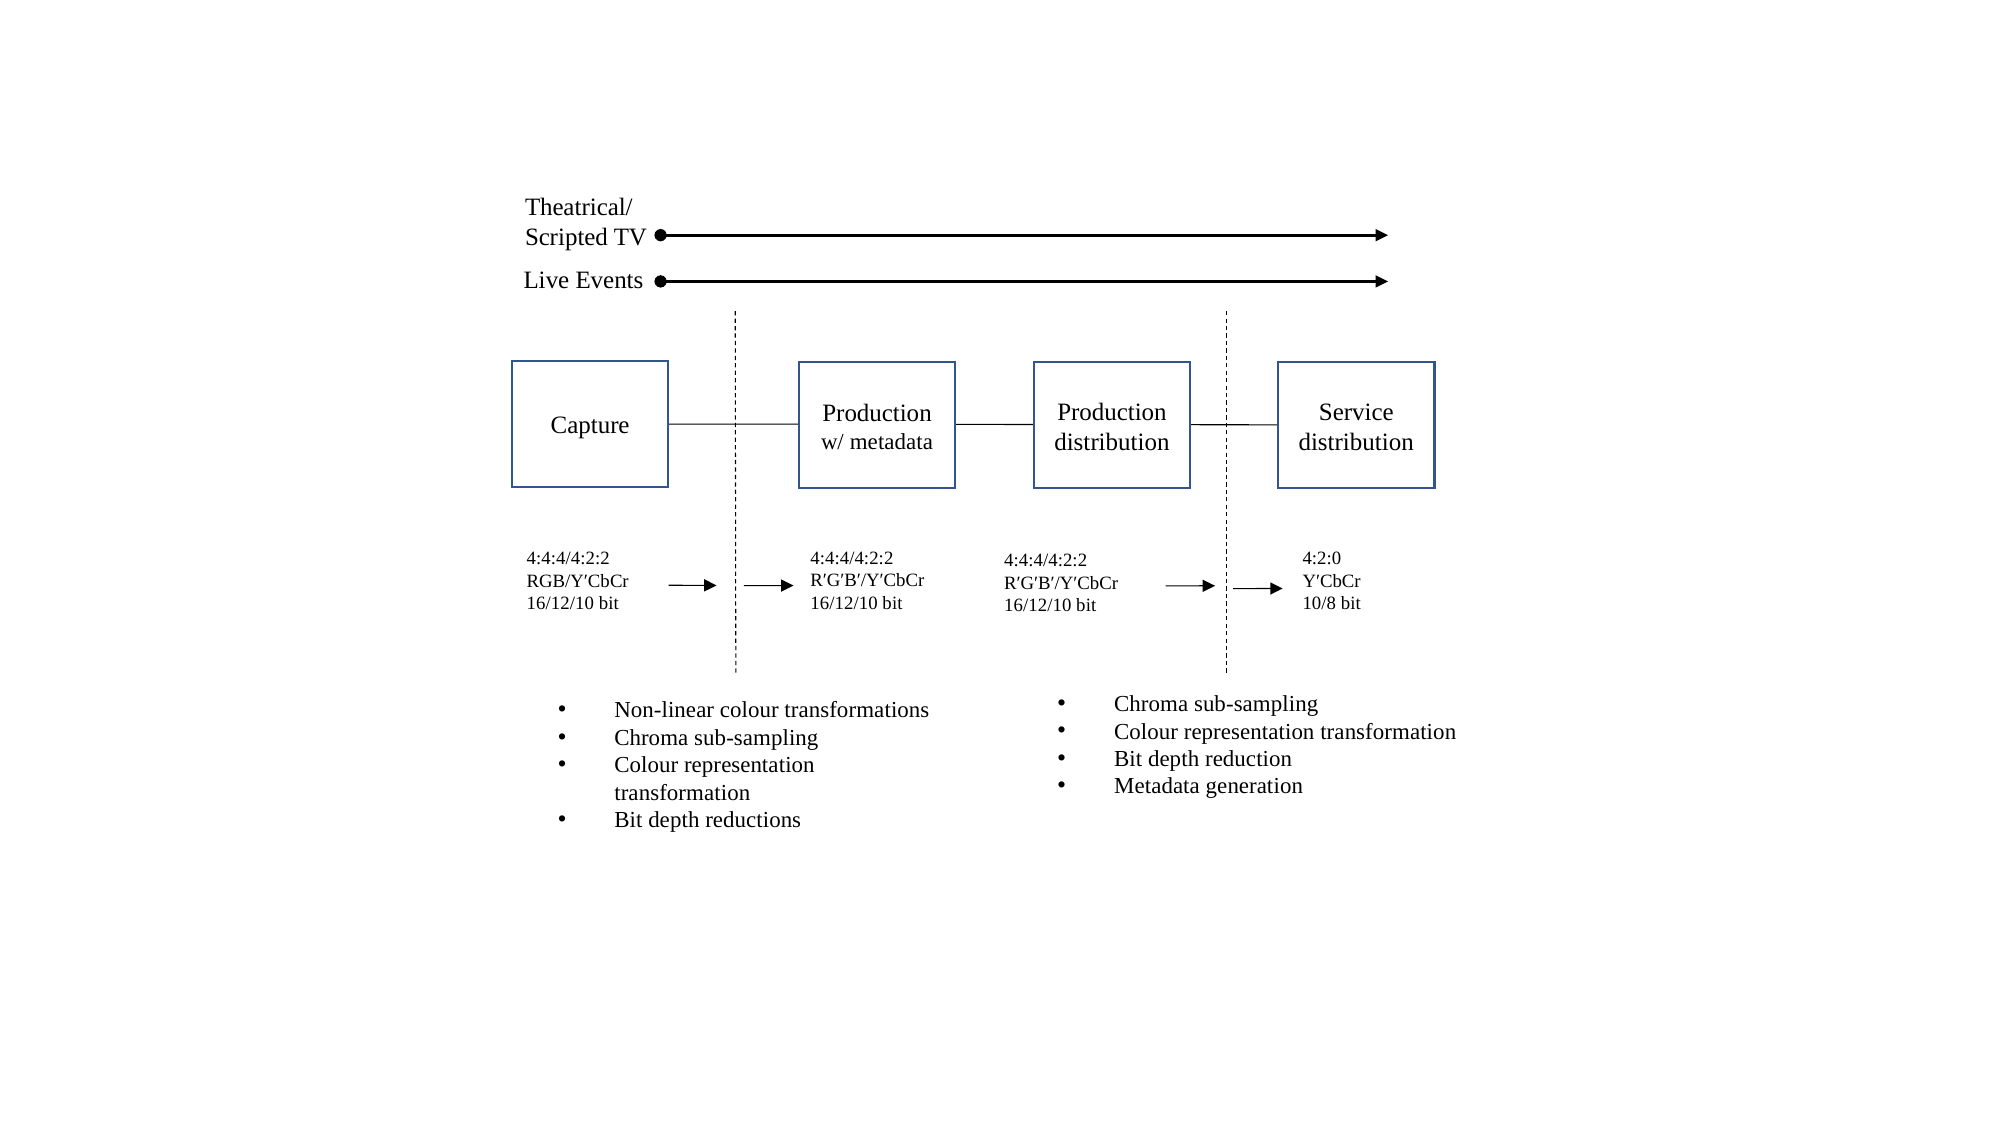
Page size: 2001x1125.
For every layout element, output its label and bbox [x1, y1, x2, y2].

text_box [508, 183, 1492, 942]
